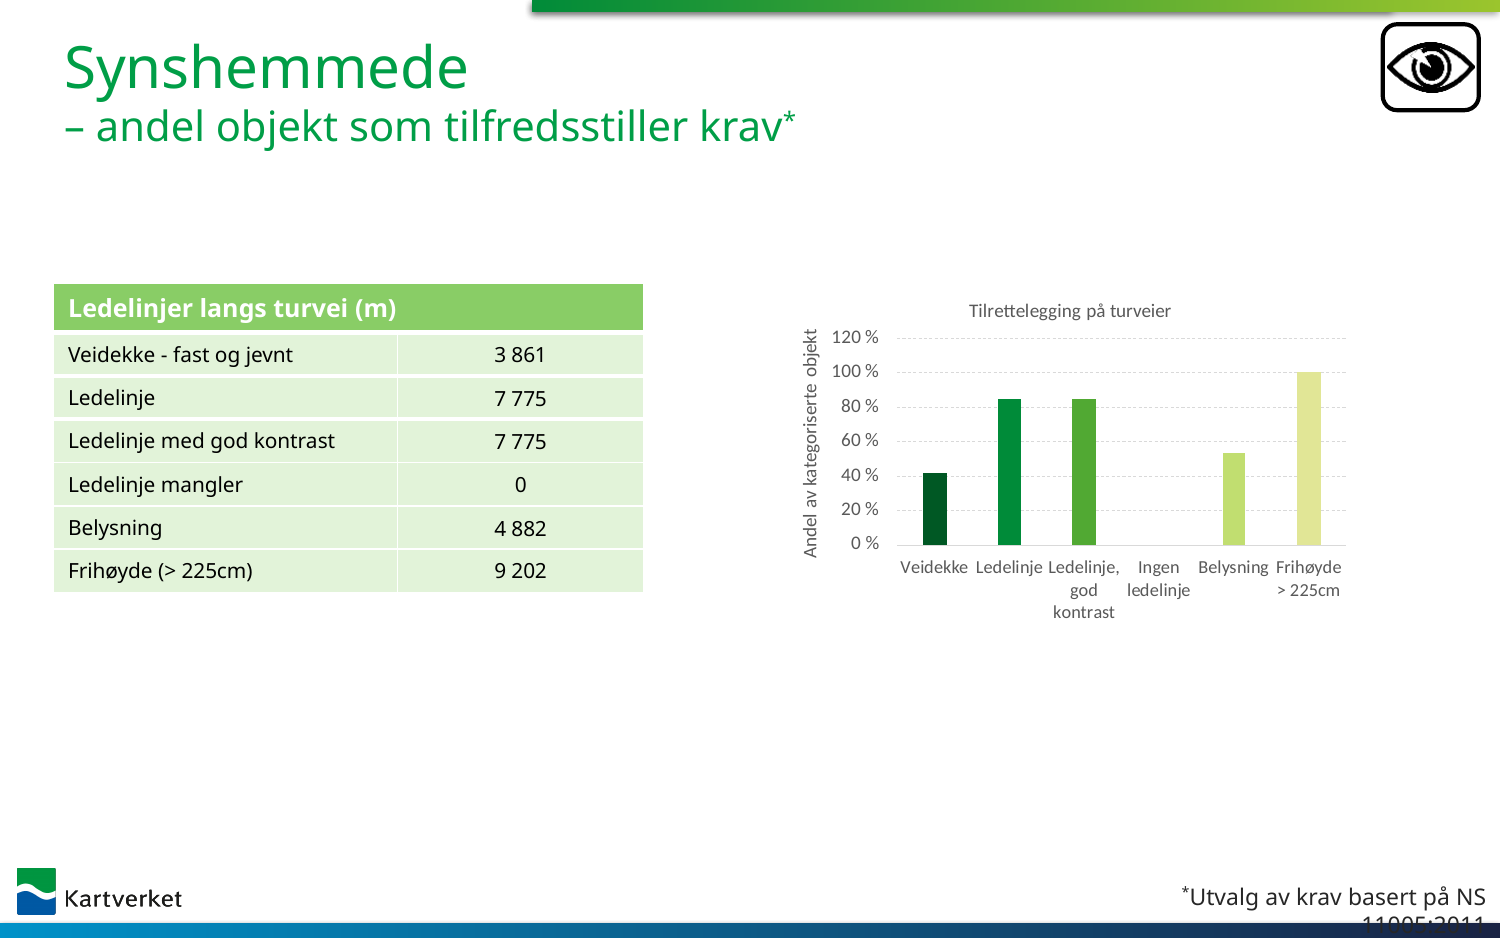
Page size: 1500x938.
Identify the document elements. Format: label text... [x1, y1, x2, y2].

text_box *Utvalg av krav basert på NS 11005:2011 [1068, 873, 1500, 938]
table_cell Frihøyde (> 225cm) [54, 550, 397, 592]
table_cell 3 861 [398, 335, 643, 374]
table_cell 0 [398, 463, 643, 505]
table_cell Veidekke - fast og jevnt [54, 335, 397, 374]
picture [791, 291, 1349, 630]
table_cell Belysning [54, 507, 397, 548]
table_cell 7 775 [398, 378, 643, 417]
table_cell 4 882 [398, 507, 643, 548]
table_cell 7 775 [398, 421, 643, 462]
table_header Ledelinjer langs turvei (m) [54, 284, 643, 330]
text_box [1382, 24, 1480, 111]
text_box Synshemmede – andel objekt som tilfredsstiller krav* [49, 24, 1431, 158]
table_cell Ledelinje [54, 378, 397, 417]
table_cell 9 202 [398, 550, 643, 592]
table_cell Ledelinje med god kontrast [54, 421, 397, 462]
table_cell Ledelinje mangler [54, 463, 397, 505]
